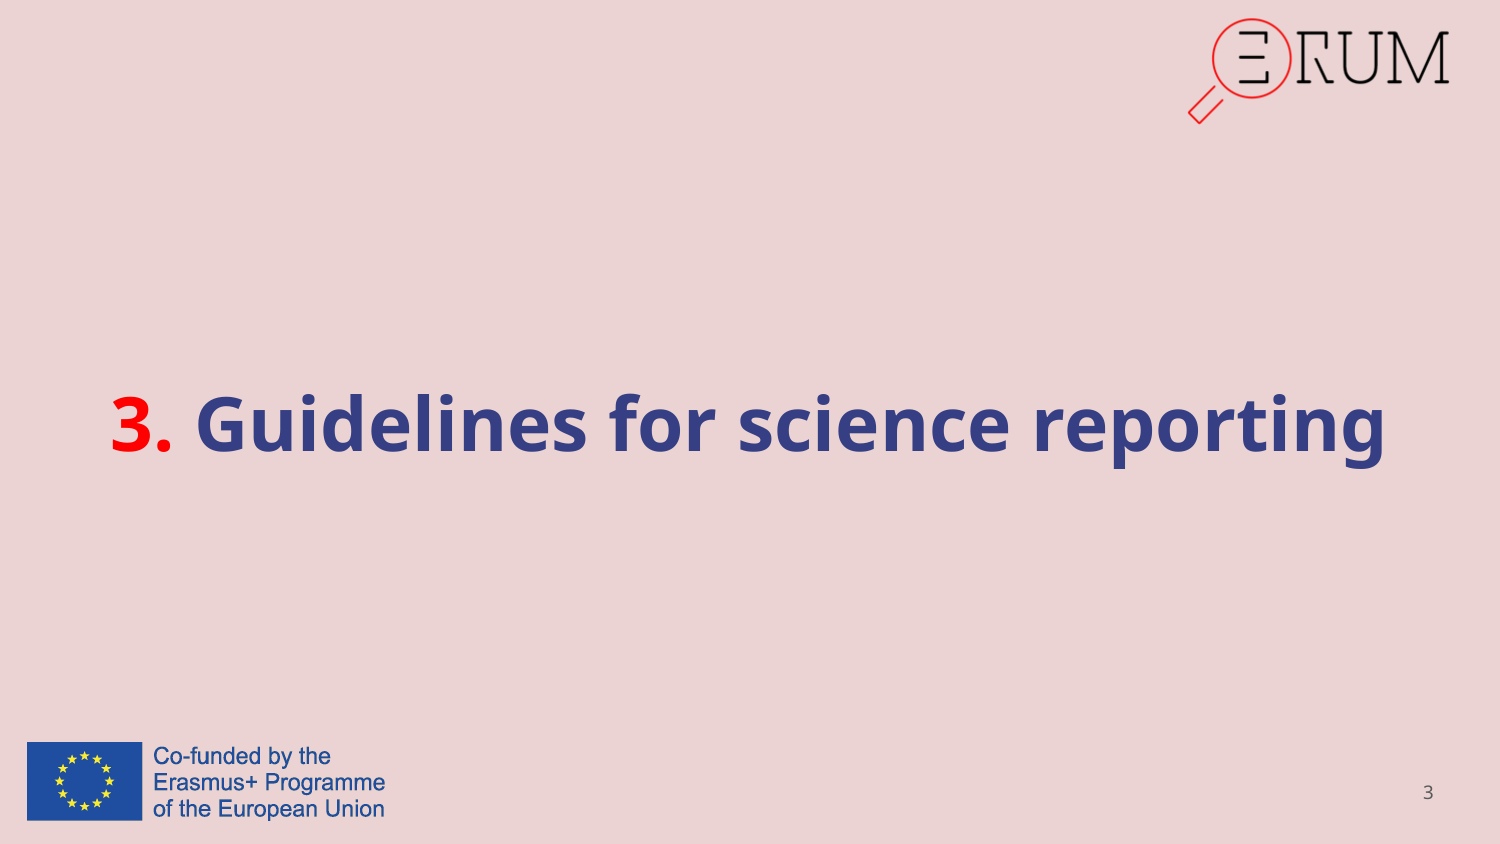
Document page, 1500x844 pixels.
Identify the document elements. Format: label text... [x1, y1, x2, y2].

title 3. Guidelines for science reporting [51, 352, 1449, 491]
slide_number 3 [1358, 761, 1449, 826]
picture [27, 742, 385, 821]
picture [1136, 0, 1500, 137]
